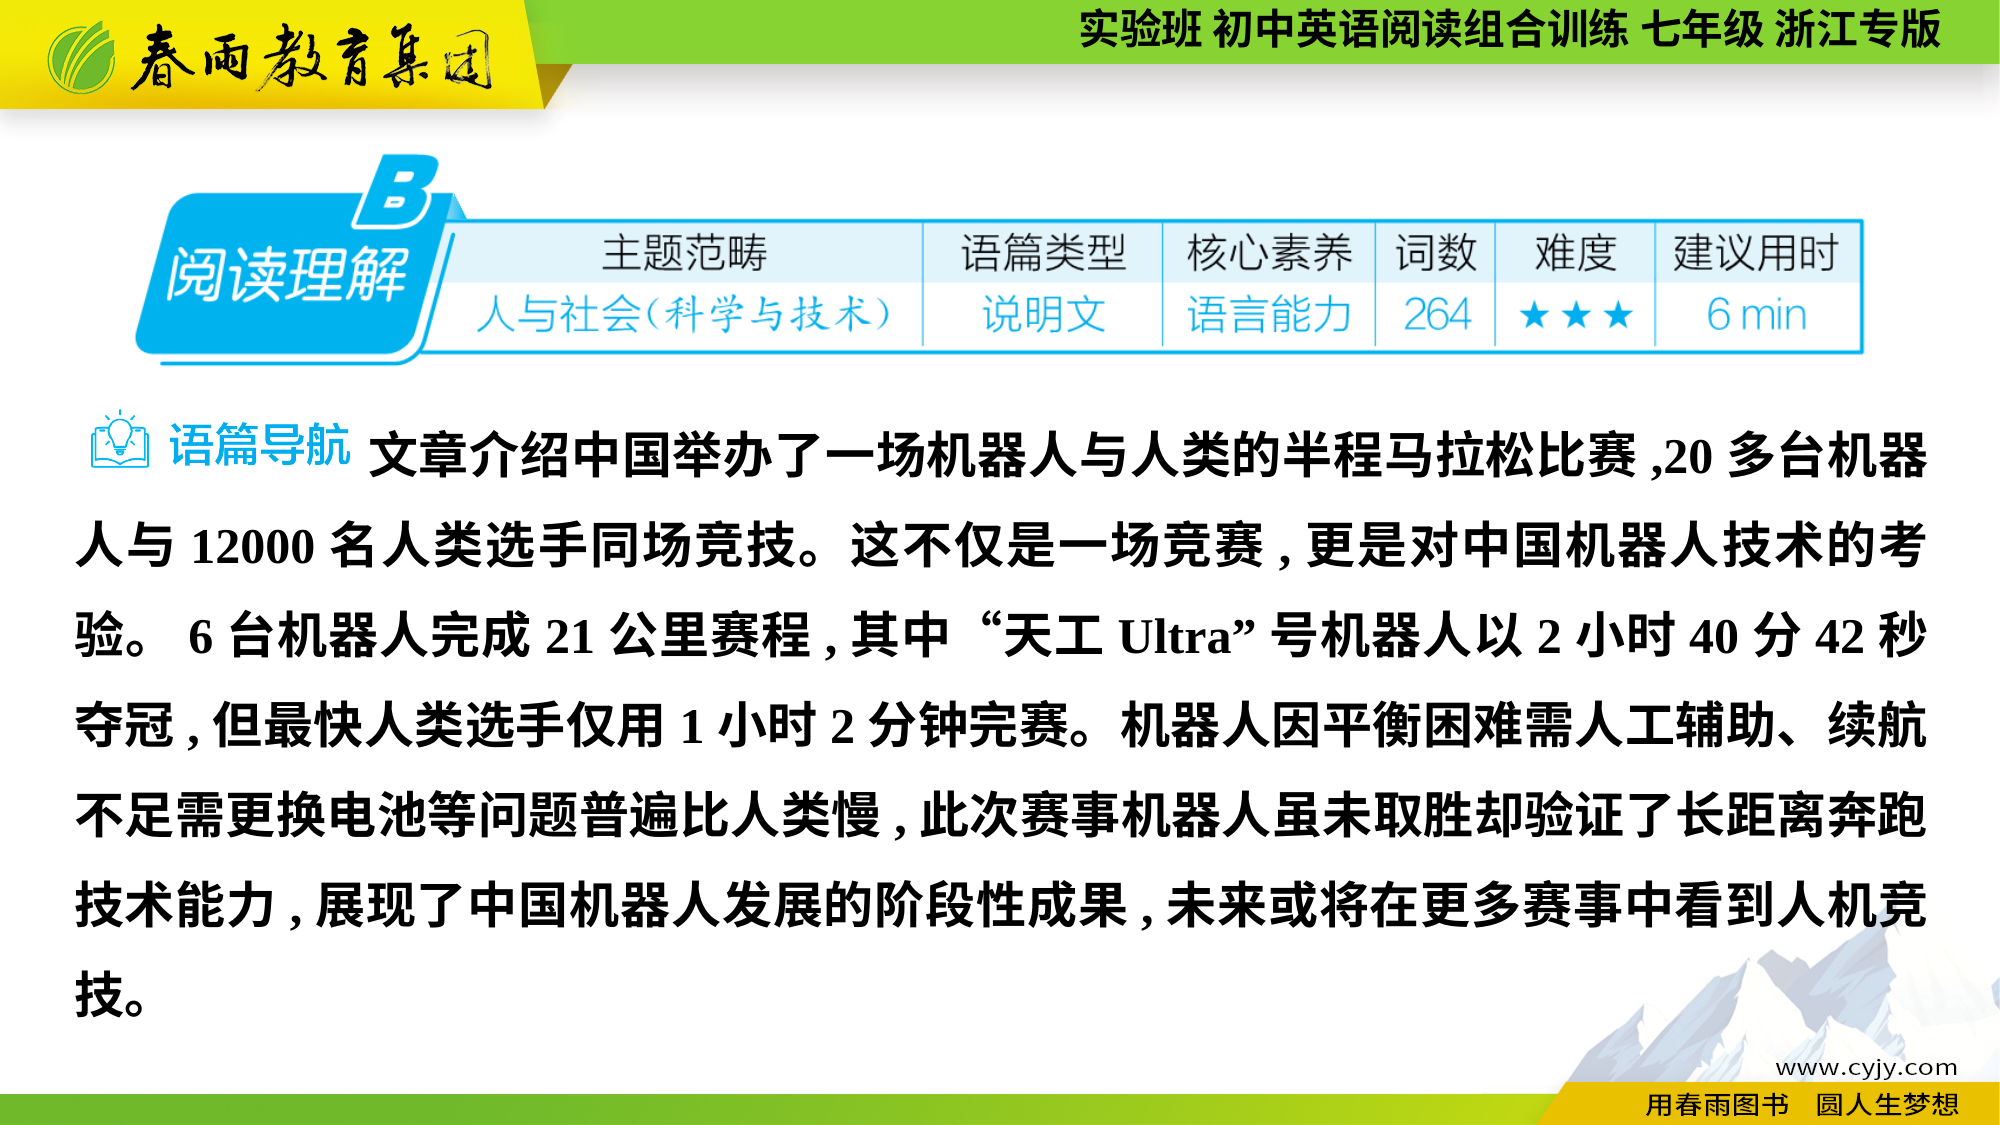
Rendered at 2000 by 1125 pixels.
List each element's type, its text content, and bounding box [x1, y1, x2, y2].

picture [0, 0, 2000, 1125]
list 文章介绍中国举办了一场机器人与人类的半程马拉松比赛,20多台机器人与12000名人类选手同场竞技。这不仅是一场竞赛,更是对中国机器人技术的考验。6台机器人完成21公里赛程,其中“天工Ultra”号机器人以2小时40分42秒夺冠,但最快人类选手仅用1小时2分钟完赛。机器人因平衡困难需人工辅助、续航不足需更换电池等问题普遍比人类慢,此次赛事机器人虽未取胜却验证了长距离奔跑技术能力,展现了中国机器人发展的阶段性成果,未来或将在更多赛事中看到人机竞技。 [59, 385, 1944, 947]
